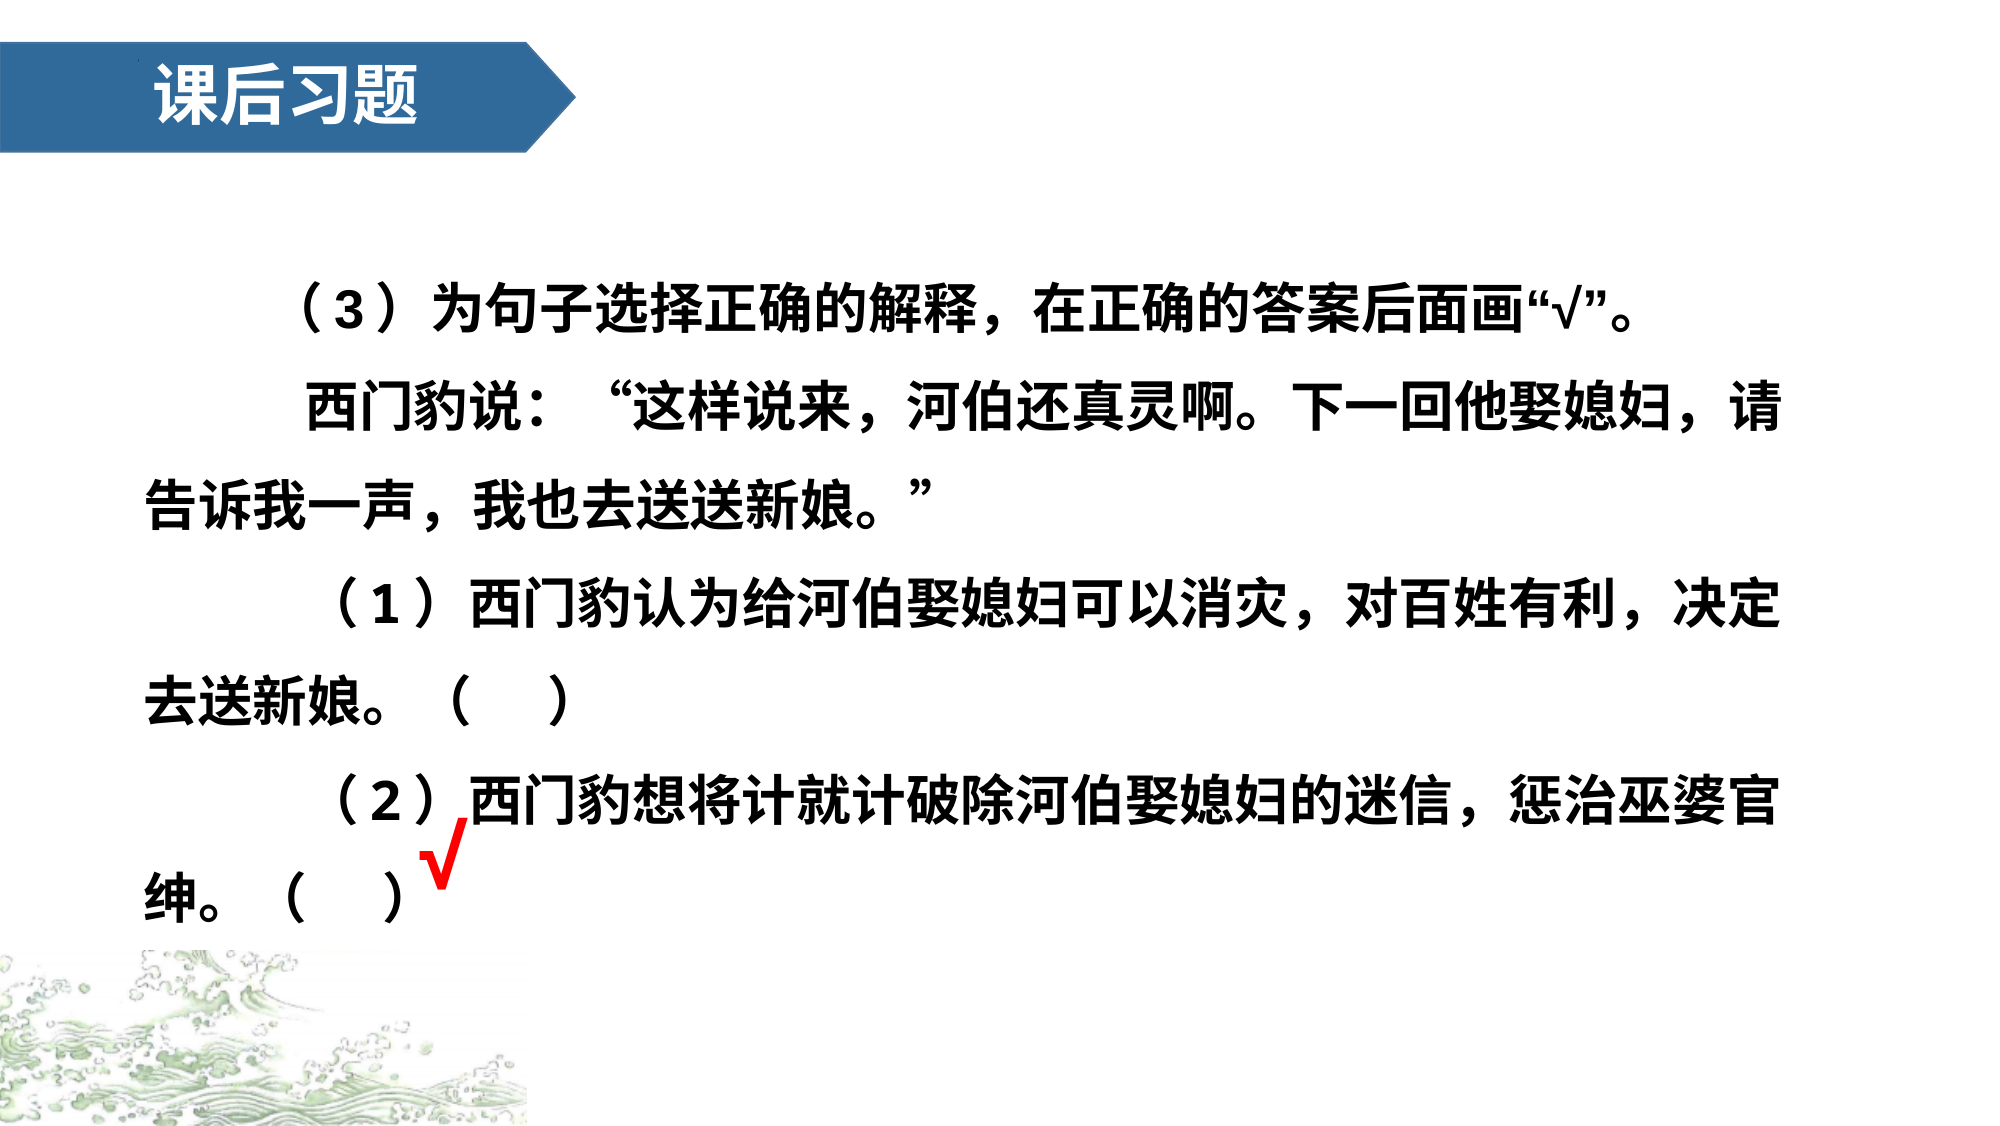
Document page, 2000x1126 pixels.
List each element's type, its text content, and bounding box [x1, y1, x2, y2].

text_box √ [402, 798, 484, 914]
text_box 课后习题 [137, 54, 516, 137]
list （3）为句子选择正确的解释，在正确的答案后面画“√”。 西门豹说：“这样说来，河伯还真灵啊。下一回他娶媳妇，请告诉我一声，我也去送送新娘。” （1）西门豹认为给河伯娶媳妇可以消灾，对百姓有利，决定去送新娘。（ ） （2）西门豹想将计就计破除河伯娶媳妇的迷信，惩治巫婆官绅。（ ） [125, 231, 1829, 941]
picture [0, 950, 527, 1126]
